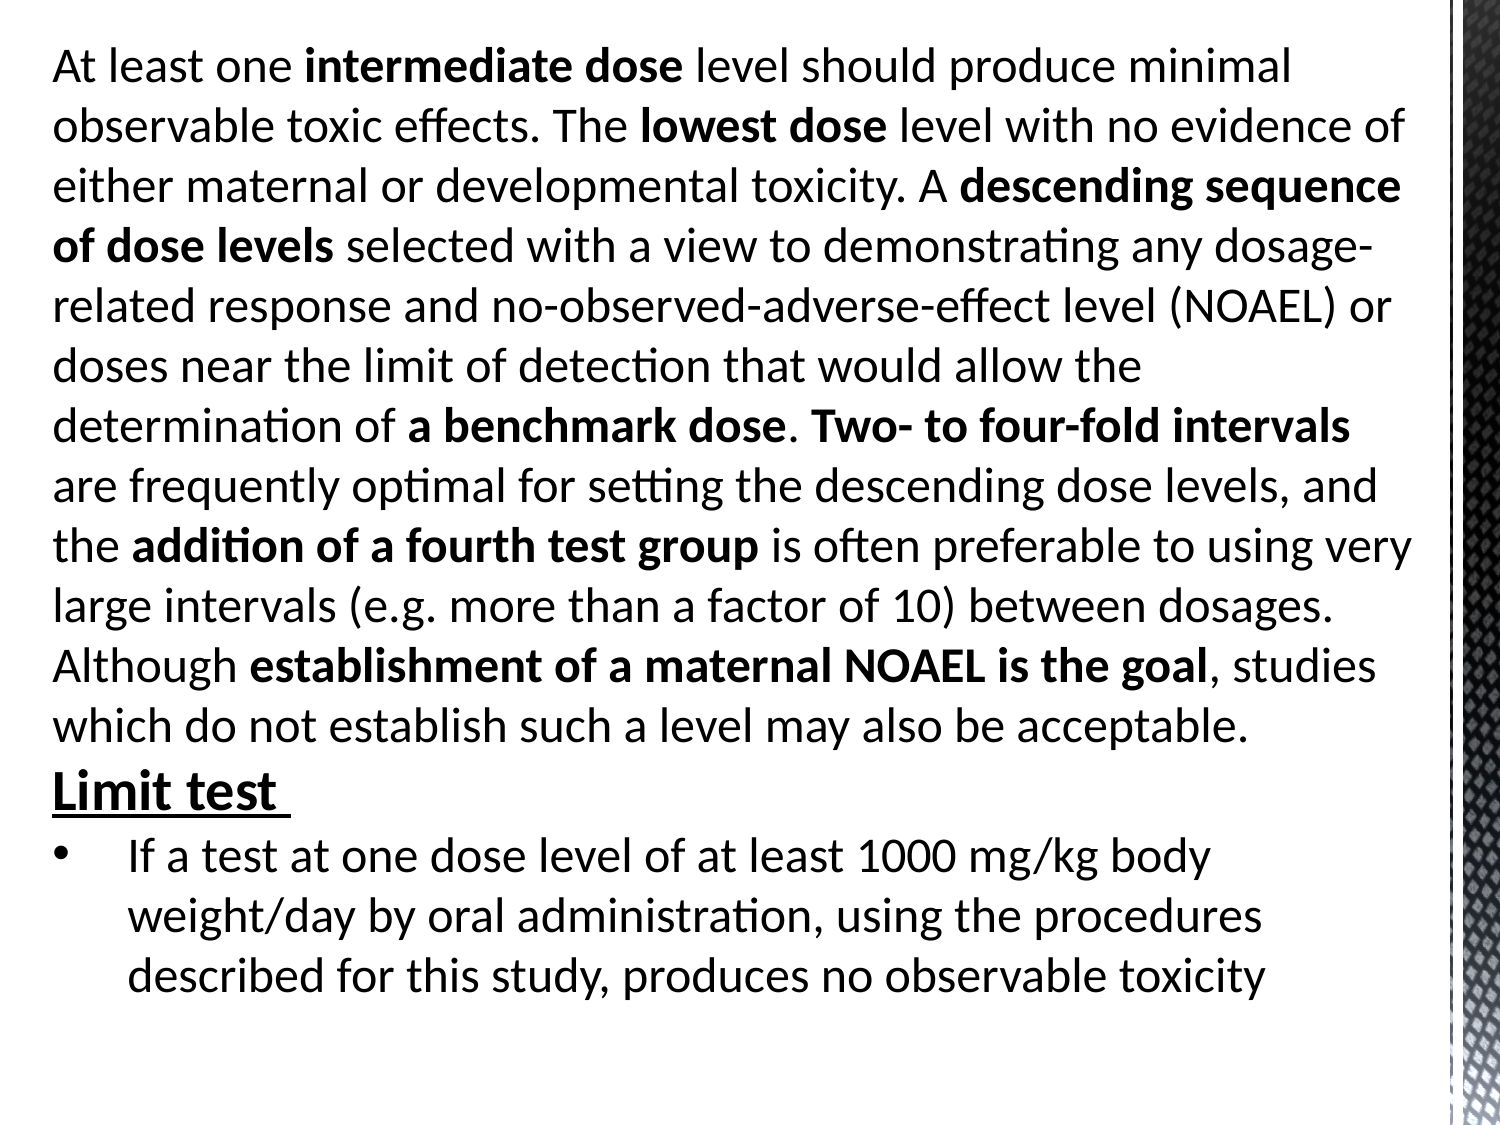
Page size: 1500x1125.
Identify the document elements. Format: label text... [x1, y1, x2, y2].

picture [1447, 0, 1500, 1125]
text_box At least one intermediate dose level should produce minimal observable toxic effects. The lowest dose level with no evidence of either maternal or developmental toxicity. A descending sequence of dose levels selected with a view to demonstrating any dosage-related response and no-observed-adverse-effect level (NOAEL) or doses near the limit of detection that would allow the determination of a benchmark dose. Two- to four-fold intervals are frequently optimal for setting the descending dose levels, and the addition of a fourth test group is often preferable to using very large intervals (e.g. more than a factor of 10) between dosages. Although establishment of a maternal NOAEL is the goal, studies which do not establish such a level may also be acceptable. Limit test If a test at one dose level of at least 1000 mg/kg body weight/day by oral administration, using the procedures described for this study, produces no observable toxicity [37, 24, 1438, 1010]
